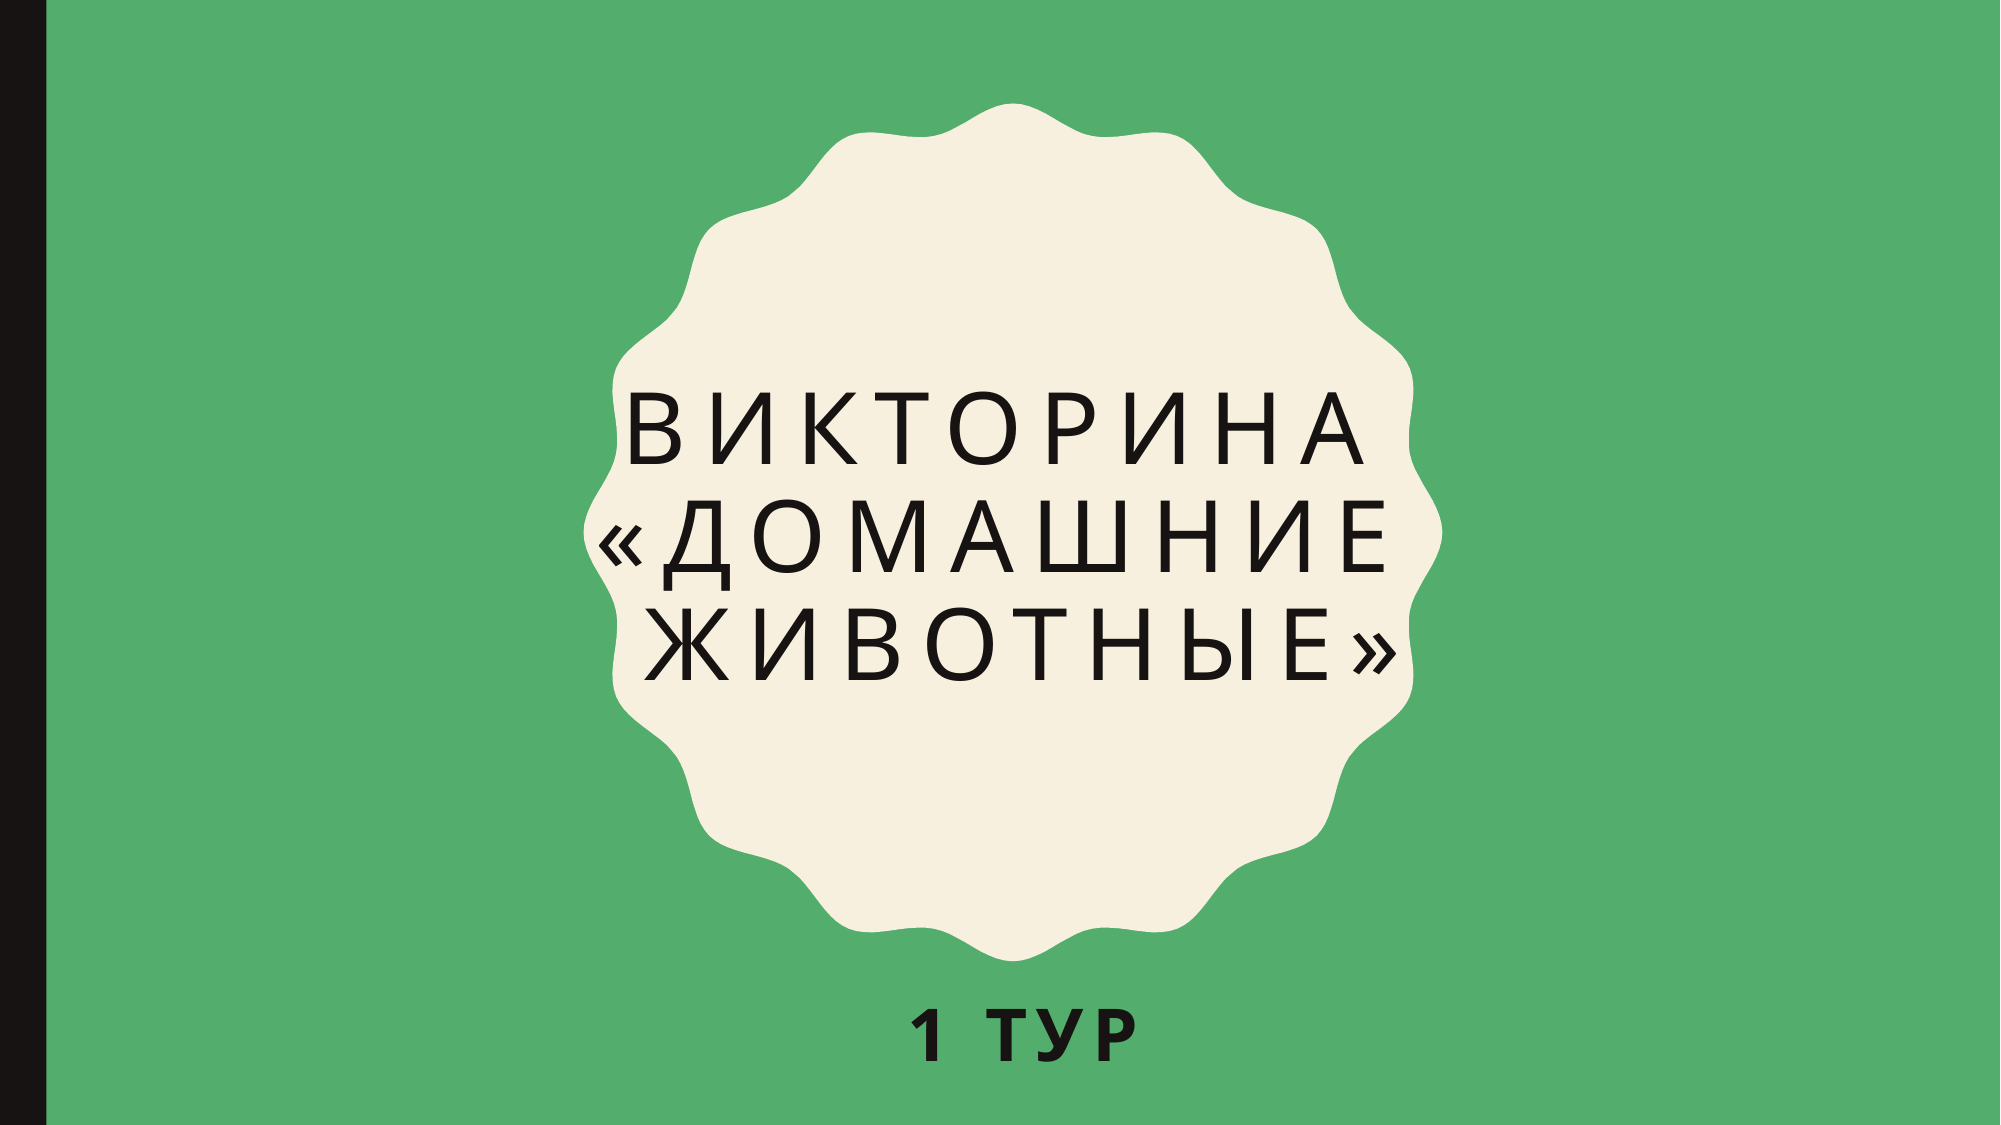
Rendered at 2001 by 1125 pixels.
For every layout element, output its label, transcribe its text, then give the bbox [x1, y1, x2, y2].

title Викторина «Домашние животные» [176, 180, 1870, 902]
subtitle 1 тур [363, 980, 1684, 1103]
